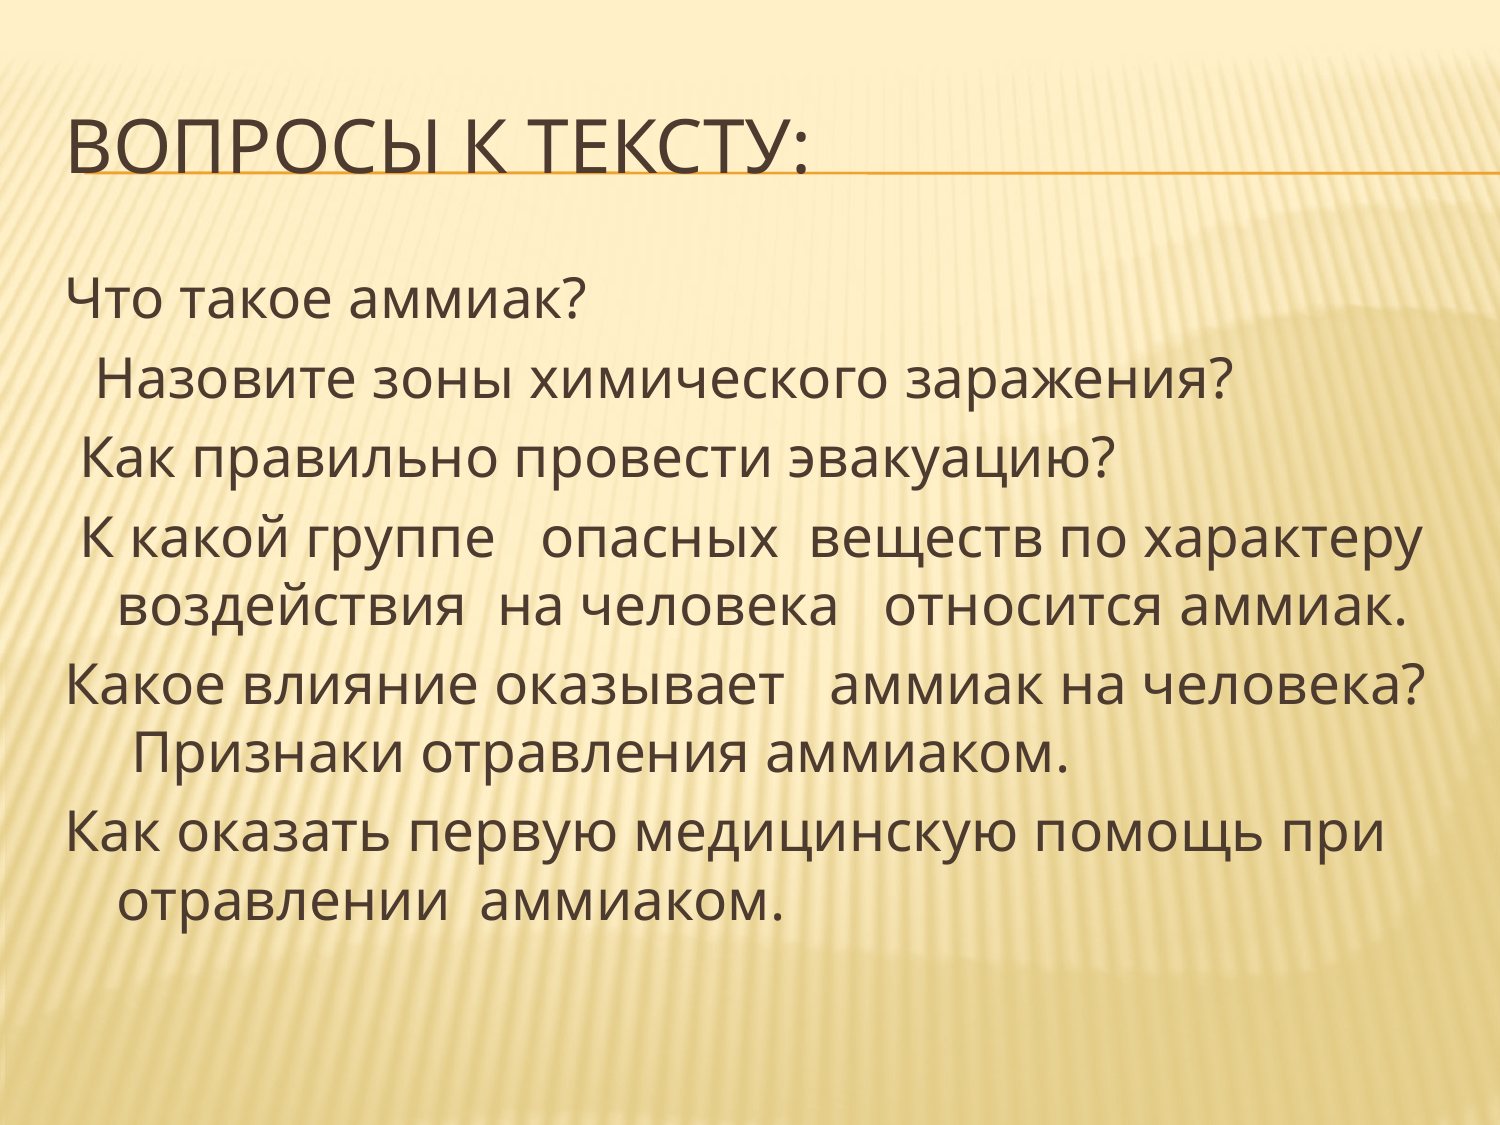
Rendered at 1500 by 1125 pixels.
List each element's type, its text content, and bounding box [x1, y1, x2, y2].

list Что такое аммиак? Назовите зоны химического заражения? Как правильно провести эвакуацию? К какой группе опасных веществ по характеру воздействия на человека относится аммиак. Какое влияние оказывает аммиак на человека? Признаки отравления аммиаком. Как оказать первую медицинскую помощь при отравлении аммиаком. [50, 254, 1475, 998]
title Вопросы к тексту: [50, 75, 1475, 213]
